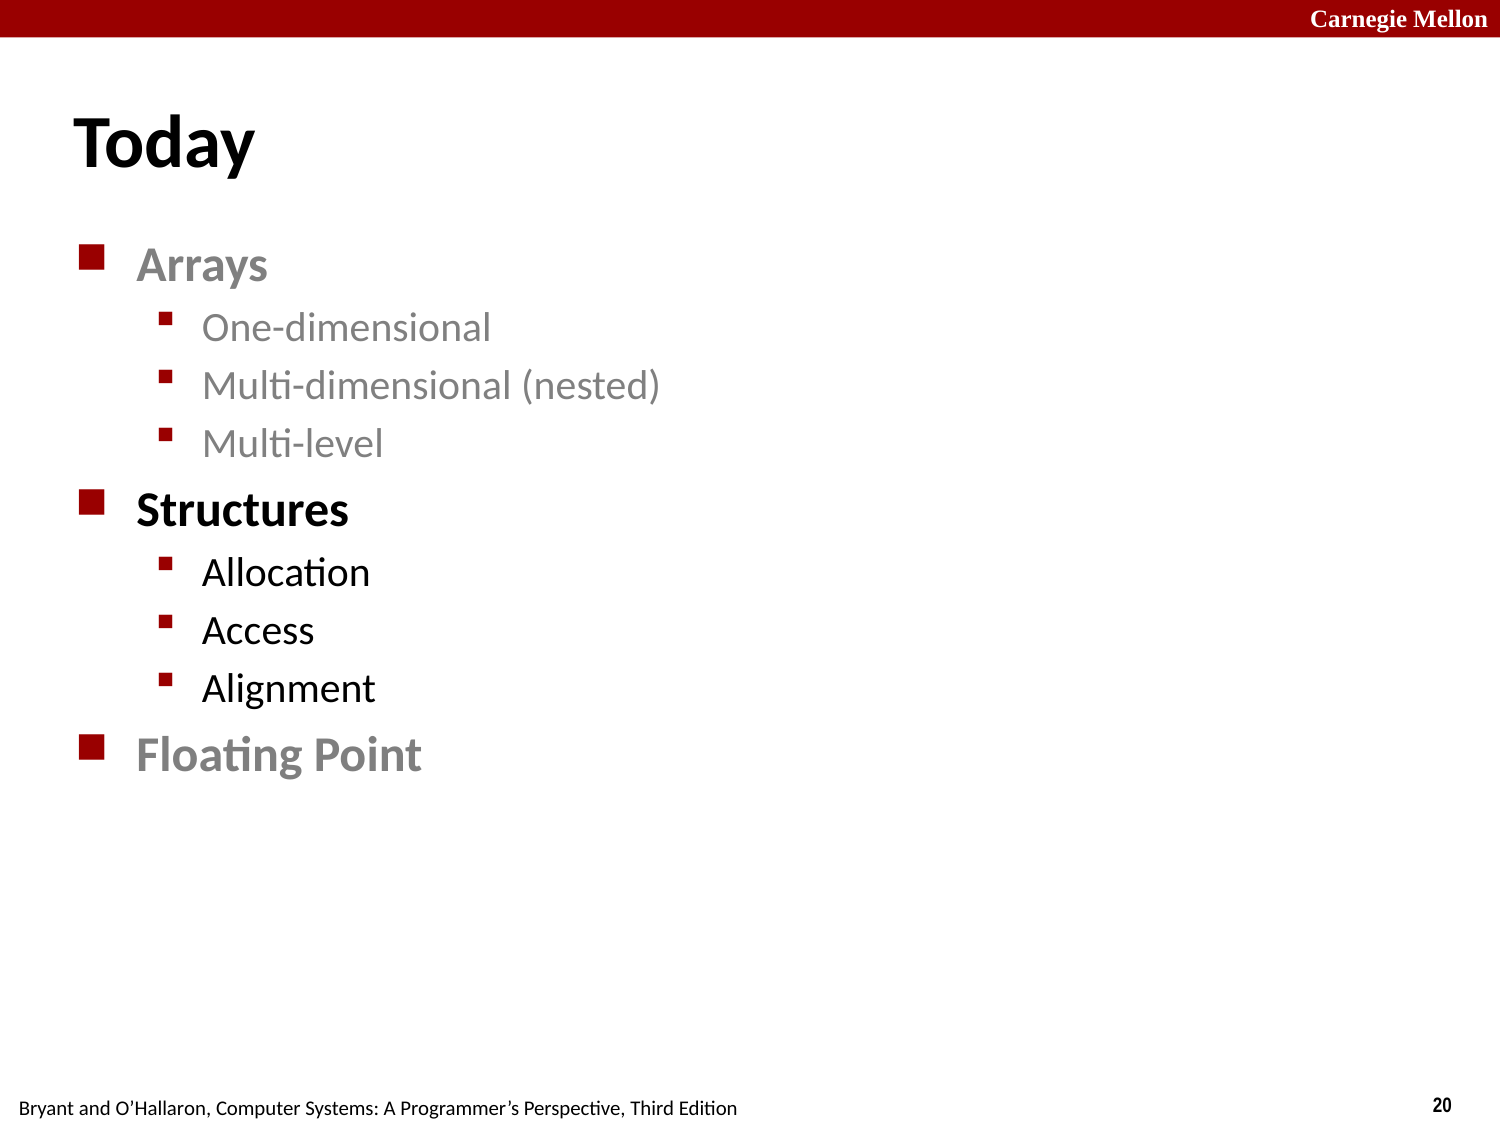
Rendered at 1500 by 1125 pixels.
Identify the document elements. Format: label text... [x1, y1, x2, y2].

title Today [58, 74, 1305, 201]
list Arrays One-dimensional Multi-dimensional (nested) Multi-level Structures Allocation Access Alignment Floating Point [64, 223, 1361, 1040]
